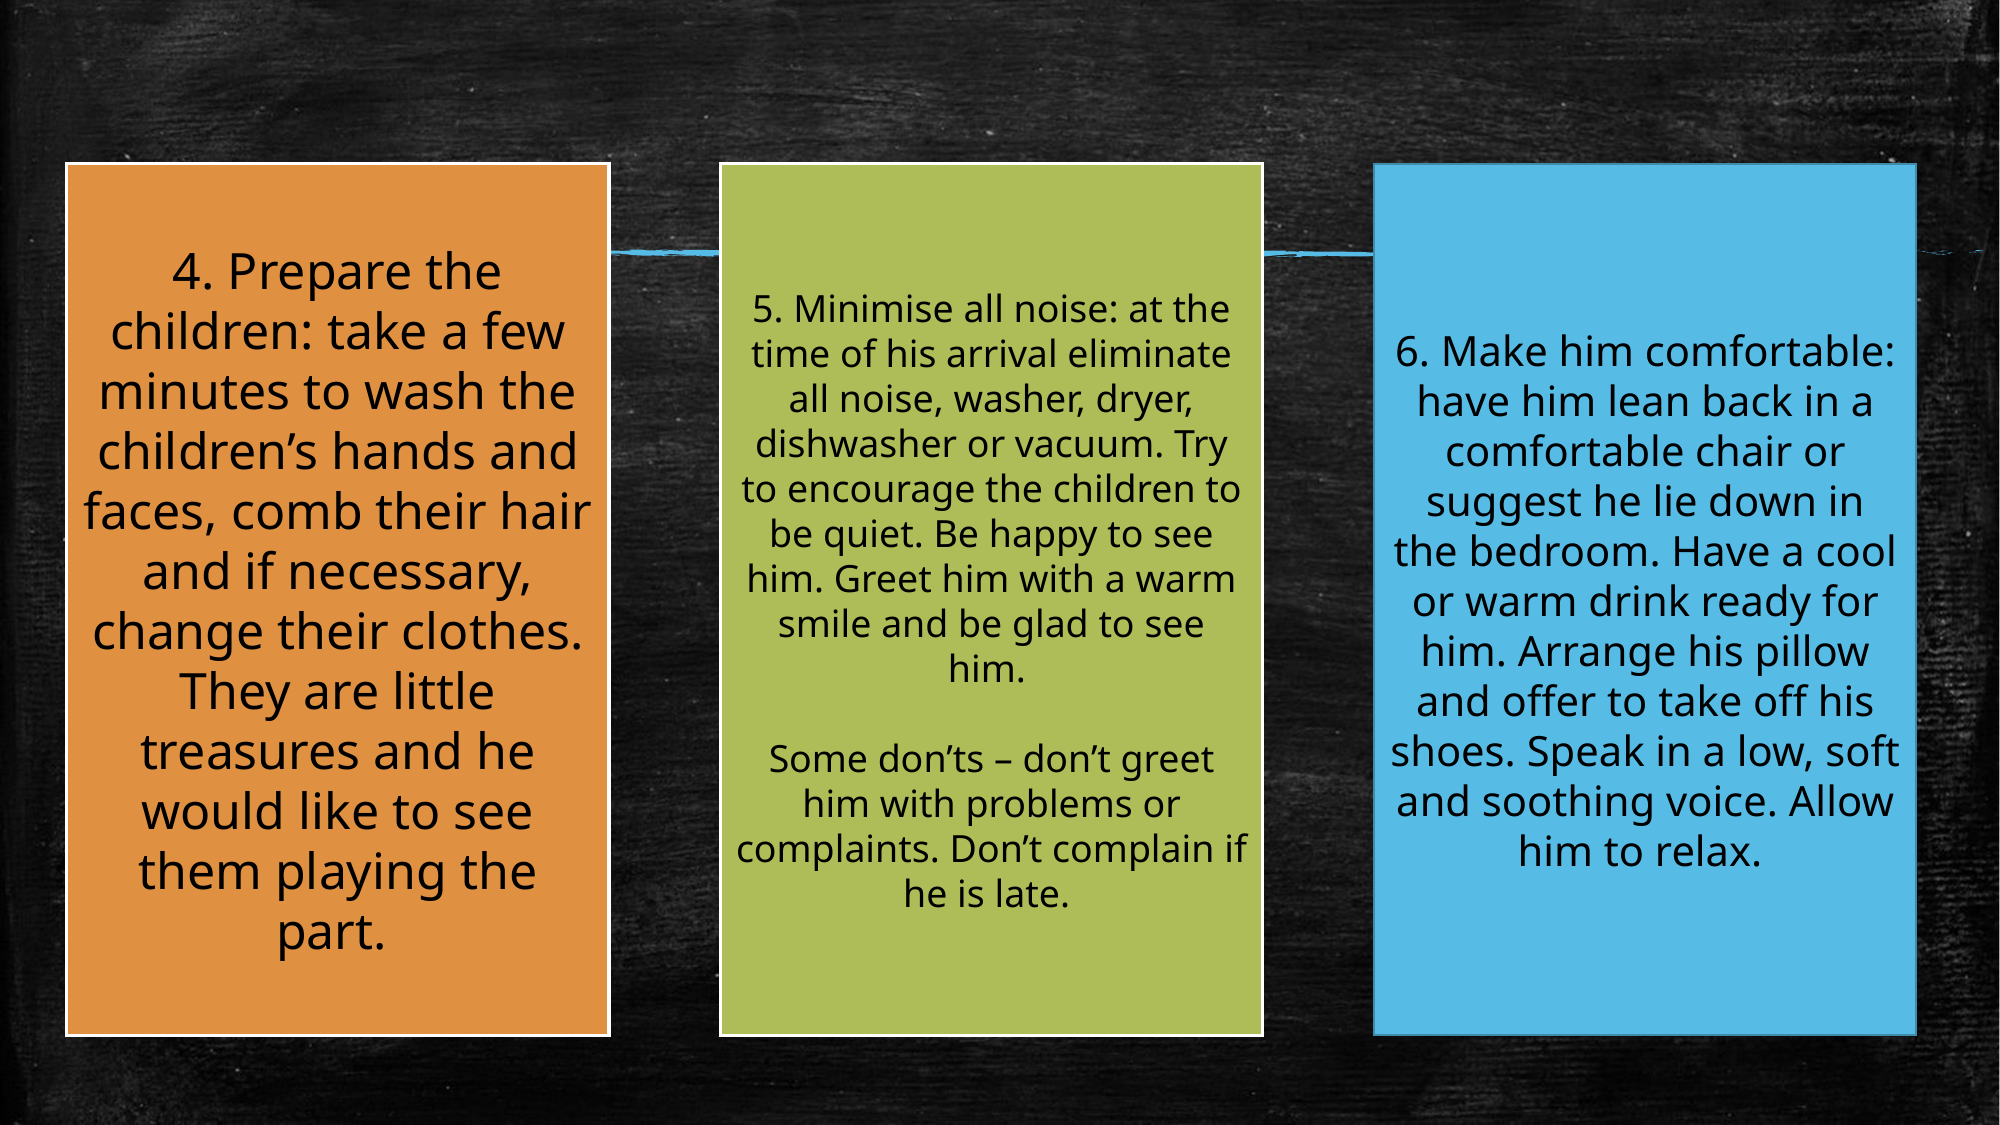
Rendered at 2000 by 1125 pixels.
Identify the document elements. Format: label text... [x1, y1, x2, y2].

text_box 4. Prepare the children: take a few minutes to wash the children’s hands and faces, comb their hair and if necessary, change their clothes. They are little treasures and he would like to see them playing the part. [65, 162, 611, 1037]
picture [0, 0, 2000, 1125]
text_box 5. Minimise all noise: at the time of his arrival eliminate all noise, washer, dryer, dishwasher or vacuum. Try to encourage the children to be quiet. Be happy to see him. Greet him with a warm smile and be glad to see him. Some don’ts – don’t greet him with problems or complaints. Don’t complain if he is late. [719, 162, 1264, 1037]
text_box 6. Make him comfortable: have him lean back in a comfortable chair or suggest he lie down in the bedroom. Have a cool or warm drink ready for him. Arrange his pillow and offer to take off his shoes. Speak in a low, soft and soothing voice. Allow him to relax. [1373, 163, 1917, 1036]
